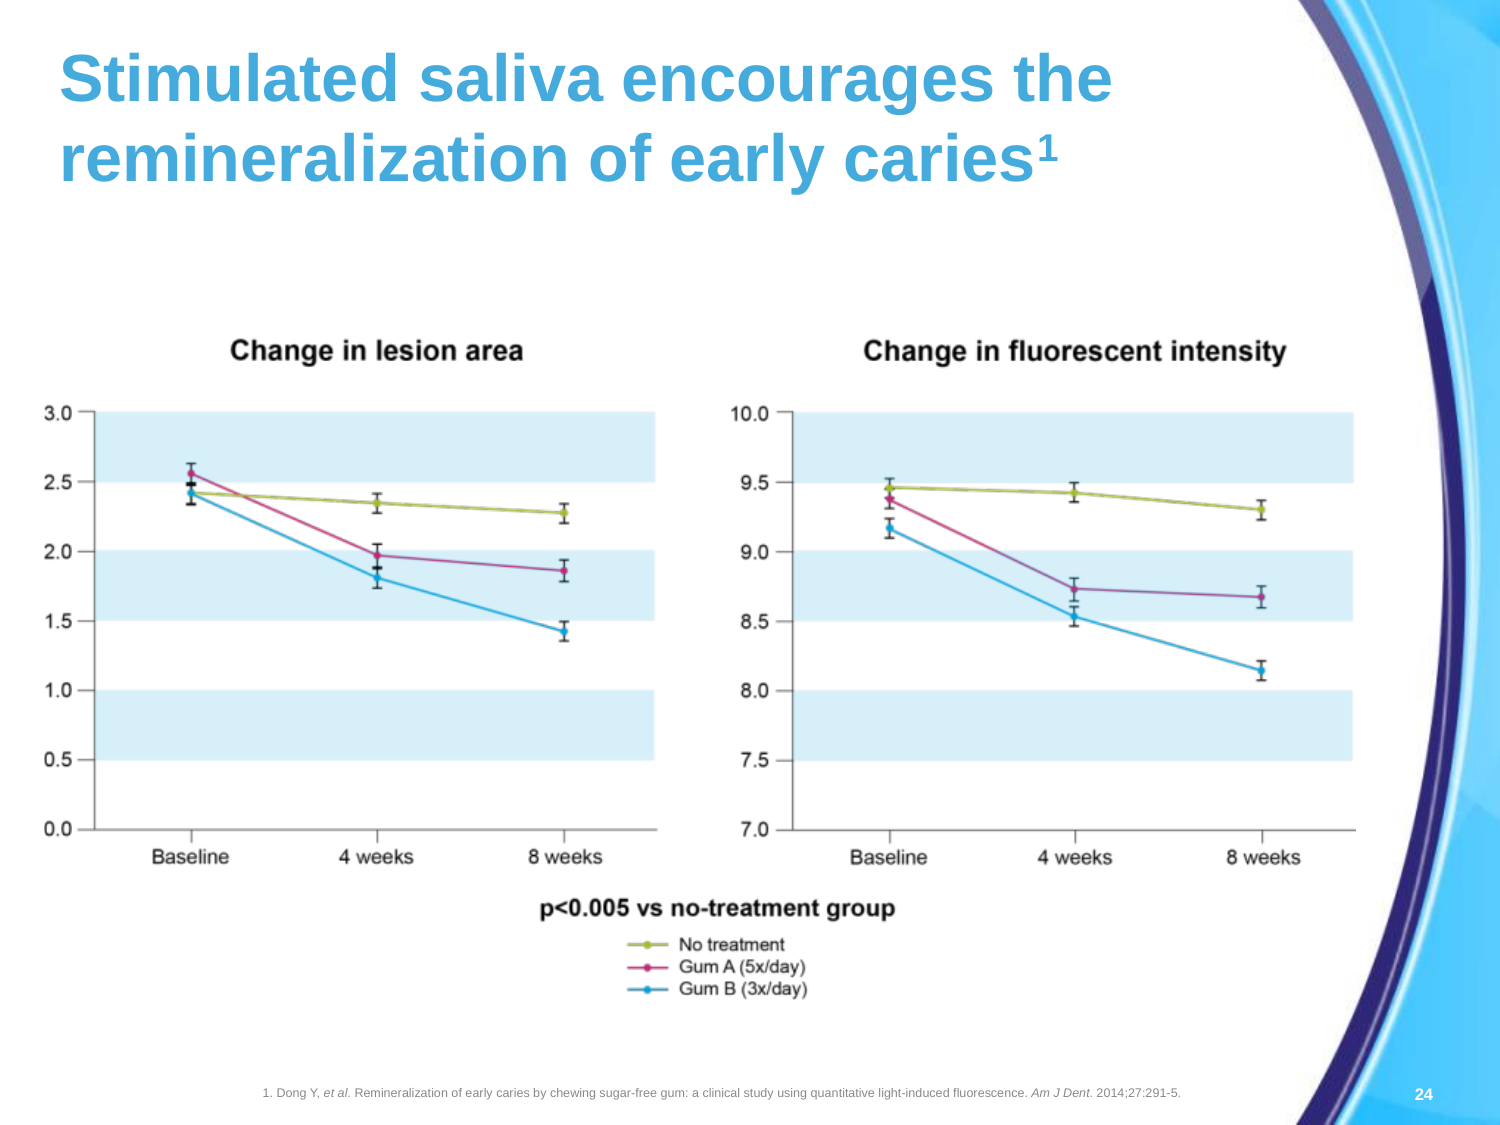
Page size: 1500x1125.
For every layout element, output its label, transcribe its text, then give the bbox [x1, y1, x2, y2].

text_box 1. Dong Y, et al. Remineralization of early caries by chewing sugar-free gum: a clinical study using quantitative light-induced fluorescence. Am J Dent. 2014;27:291-5. [247, 1077, 1306, 1108]
picture [44, 0, 1500, 1125]
slide_number 24 [1098, 1063, 1449, 1124]
title Stimulated saliva encourages the remineralization of early caries1 [44, 2, 1395, 226]
